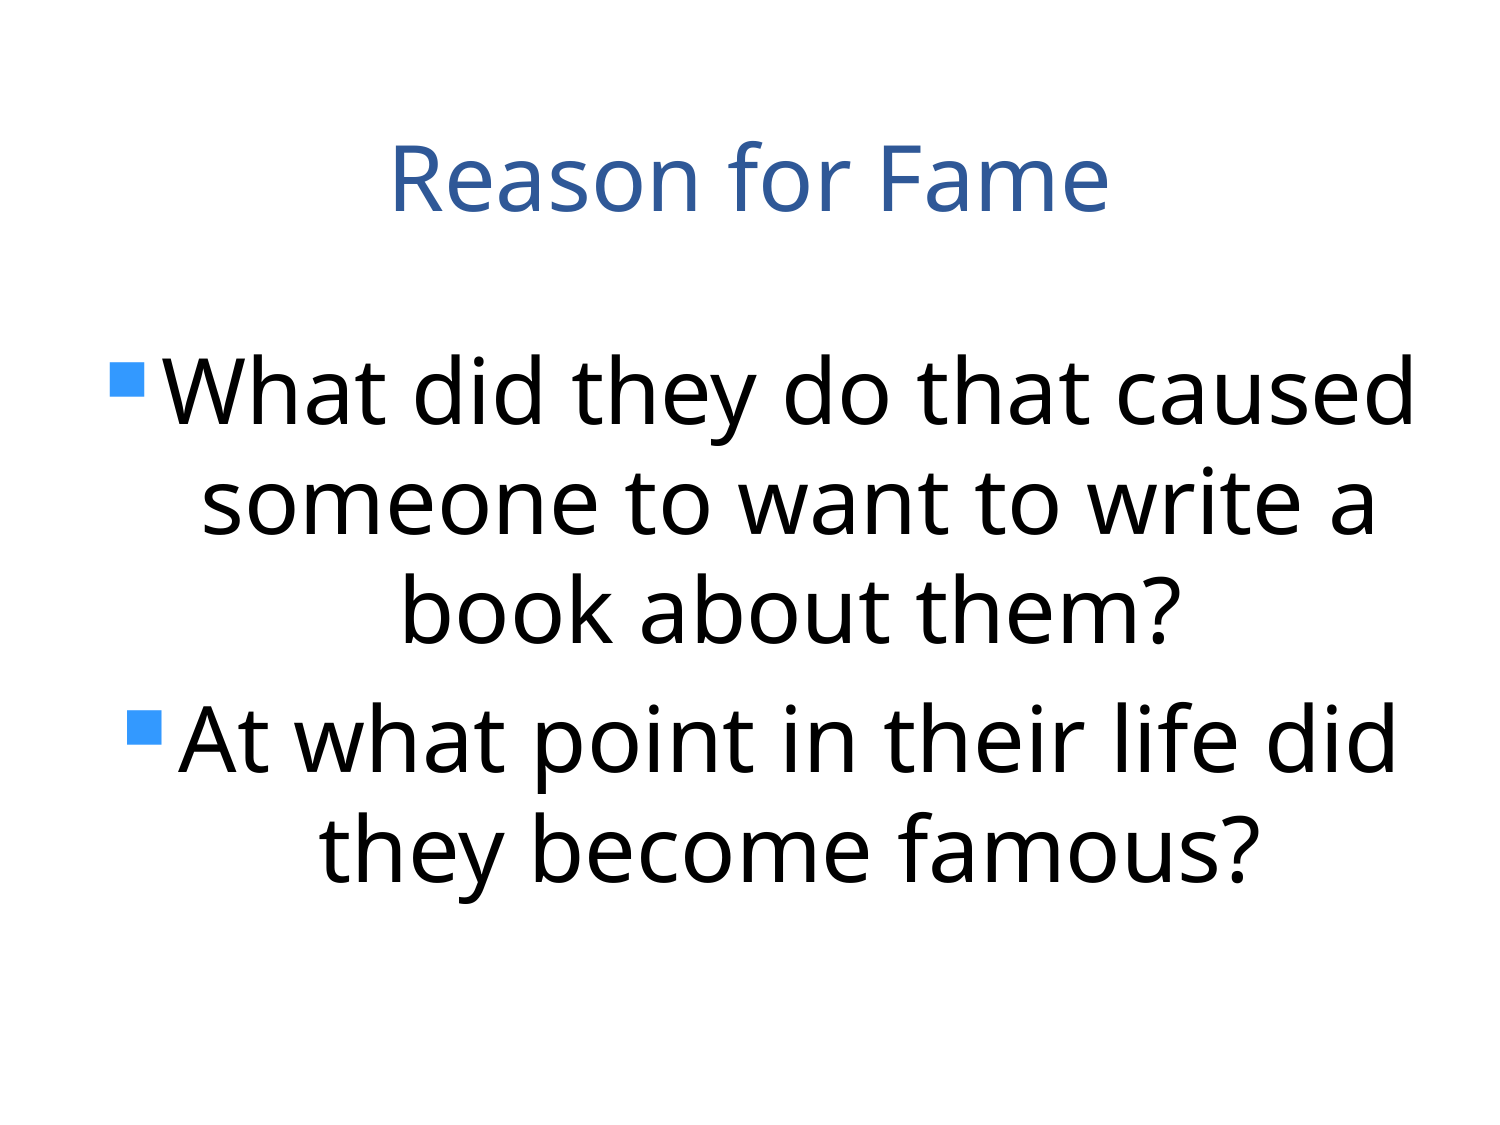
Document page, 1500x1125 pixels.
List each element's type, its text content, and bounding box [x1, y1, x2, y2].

list What did they do that caused someone to want to write a book about them? At what point in their life did they become famous? [75, 324, 1450, 1000]
title Reason for Fame [75, 62, 1425, 288]
